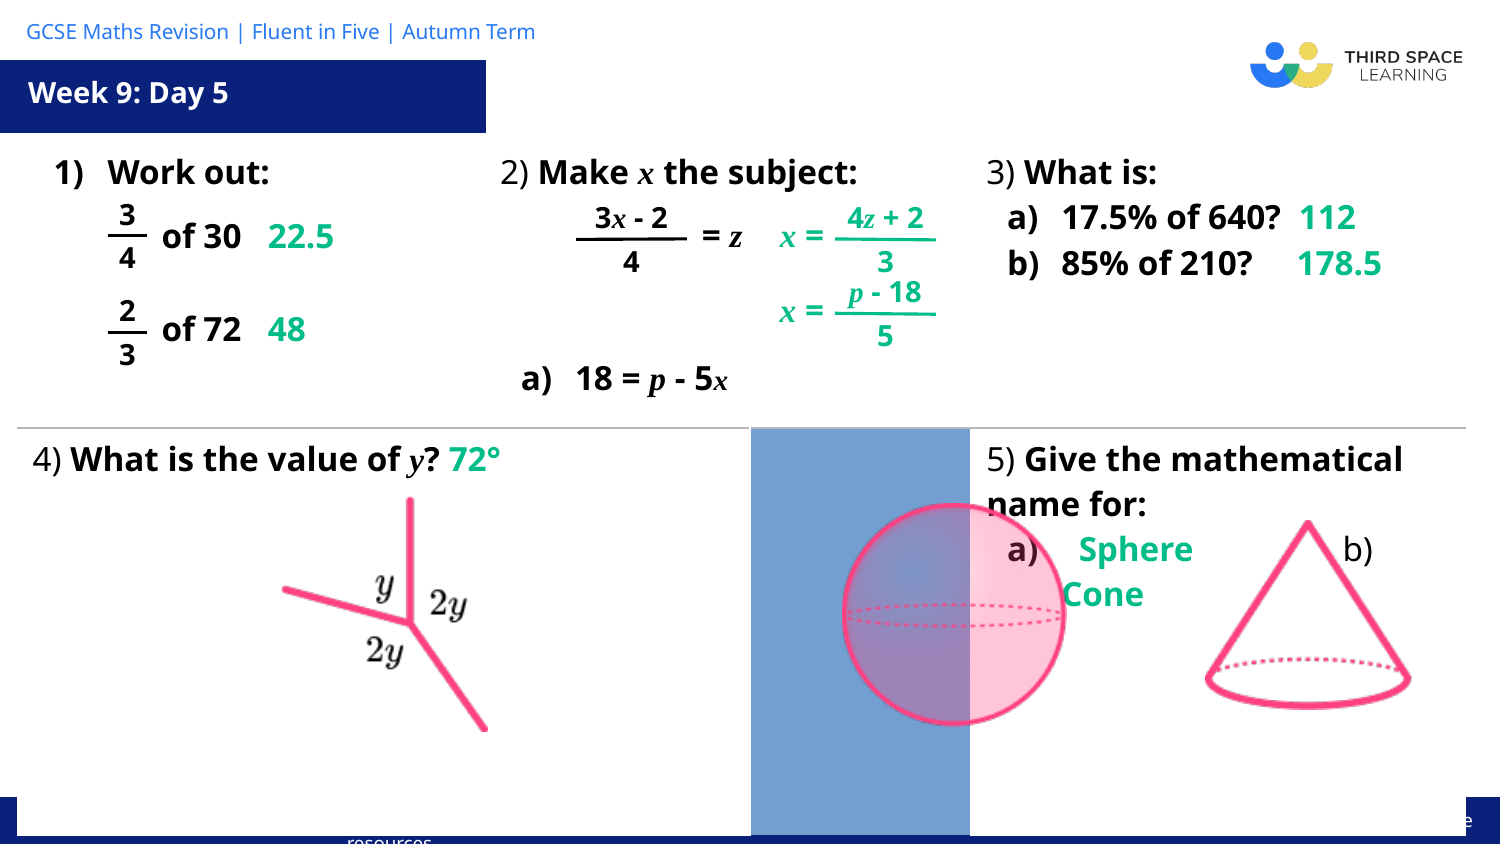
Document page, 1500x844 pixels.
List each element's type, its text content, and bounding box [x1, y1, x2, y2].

text_box of 72 48 [148, 292, 353, 363]
picture [280, 495, 488, 733]
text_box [834, 199, 937, 273]
text_box x = [764, 273, 829, 344]
table_cell 4) What is the value of y? 72° [19, 429, 749, 834]
table_header 3) What is: 17.5% of 640? 112 85% of 210? 178.5 [972, 142, 1464, 427]
text_box of 30 22.5 [152, 200, 383, 271]
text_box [107, 292, 148, 373]
text_box = z [689, 199, 764, 270]
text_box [575, 199, 688, 279]
picture [1204, 520, 1414, 710]
table_header 2) Make x the subject: 18 = p - 5x [486, 142, 970, 427]
table_header Work out: [19, 142, 484, 427]
text_box x = [764, 199, 832, 270]
text_box Week 9: Day 5 [13, 59, 383, 160]
picture [1250, 33, 1465, 99]
picture [842, 502, 1067, 727]
table_cell 5) Give the mathematical name for: Sphere b) Cone [972, 429, 1464, 834]
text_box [834, 273, 937, 354]
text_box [107, 195, 148, 276]
